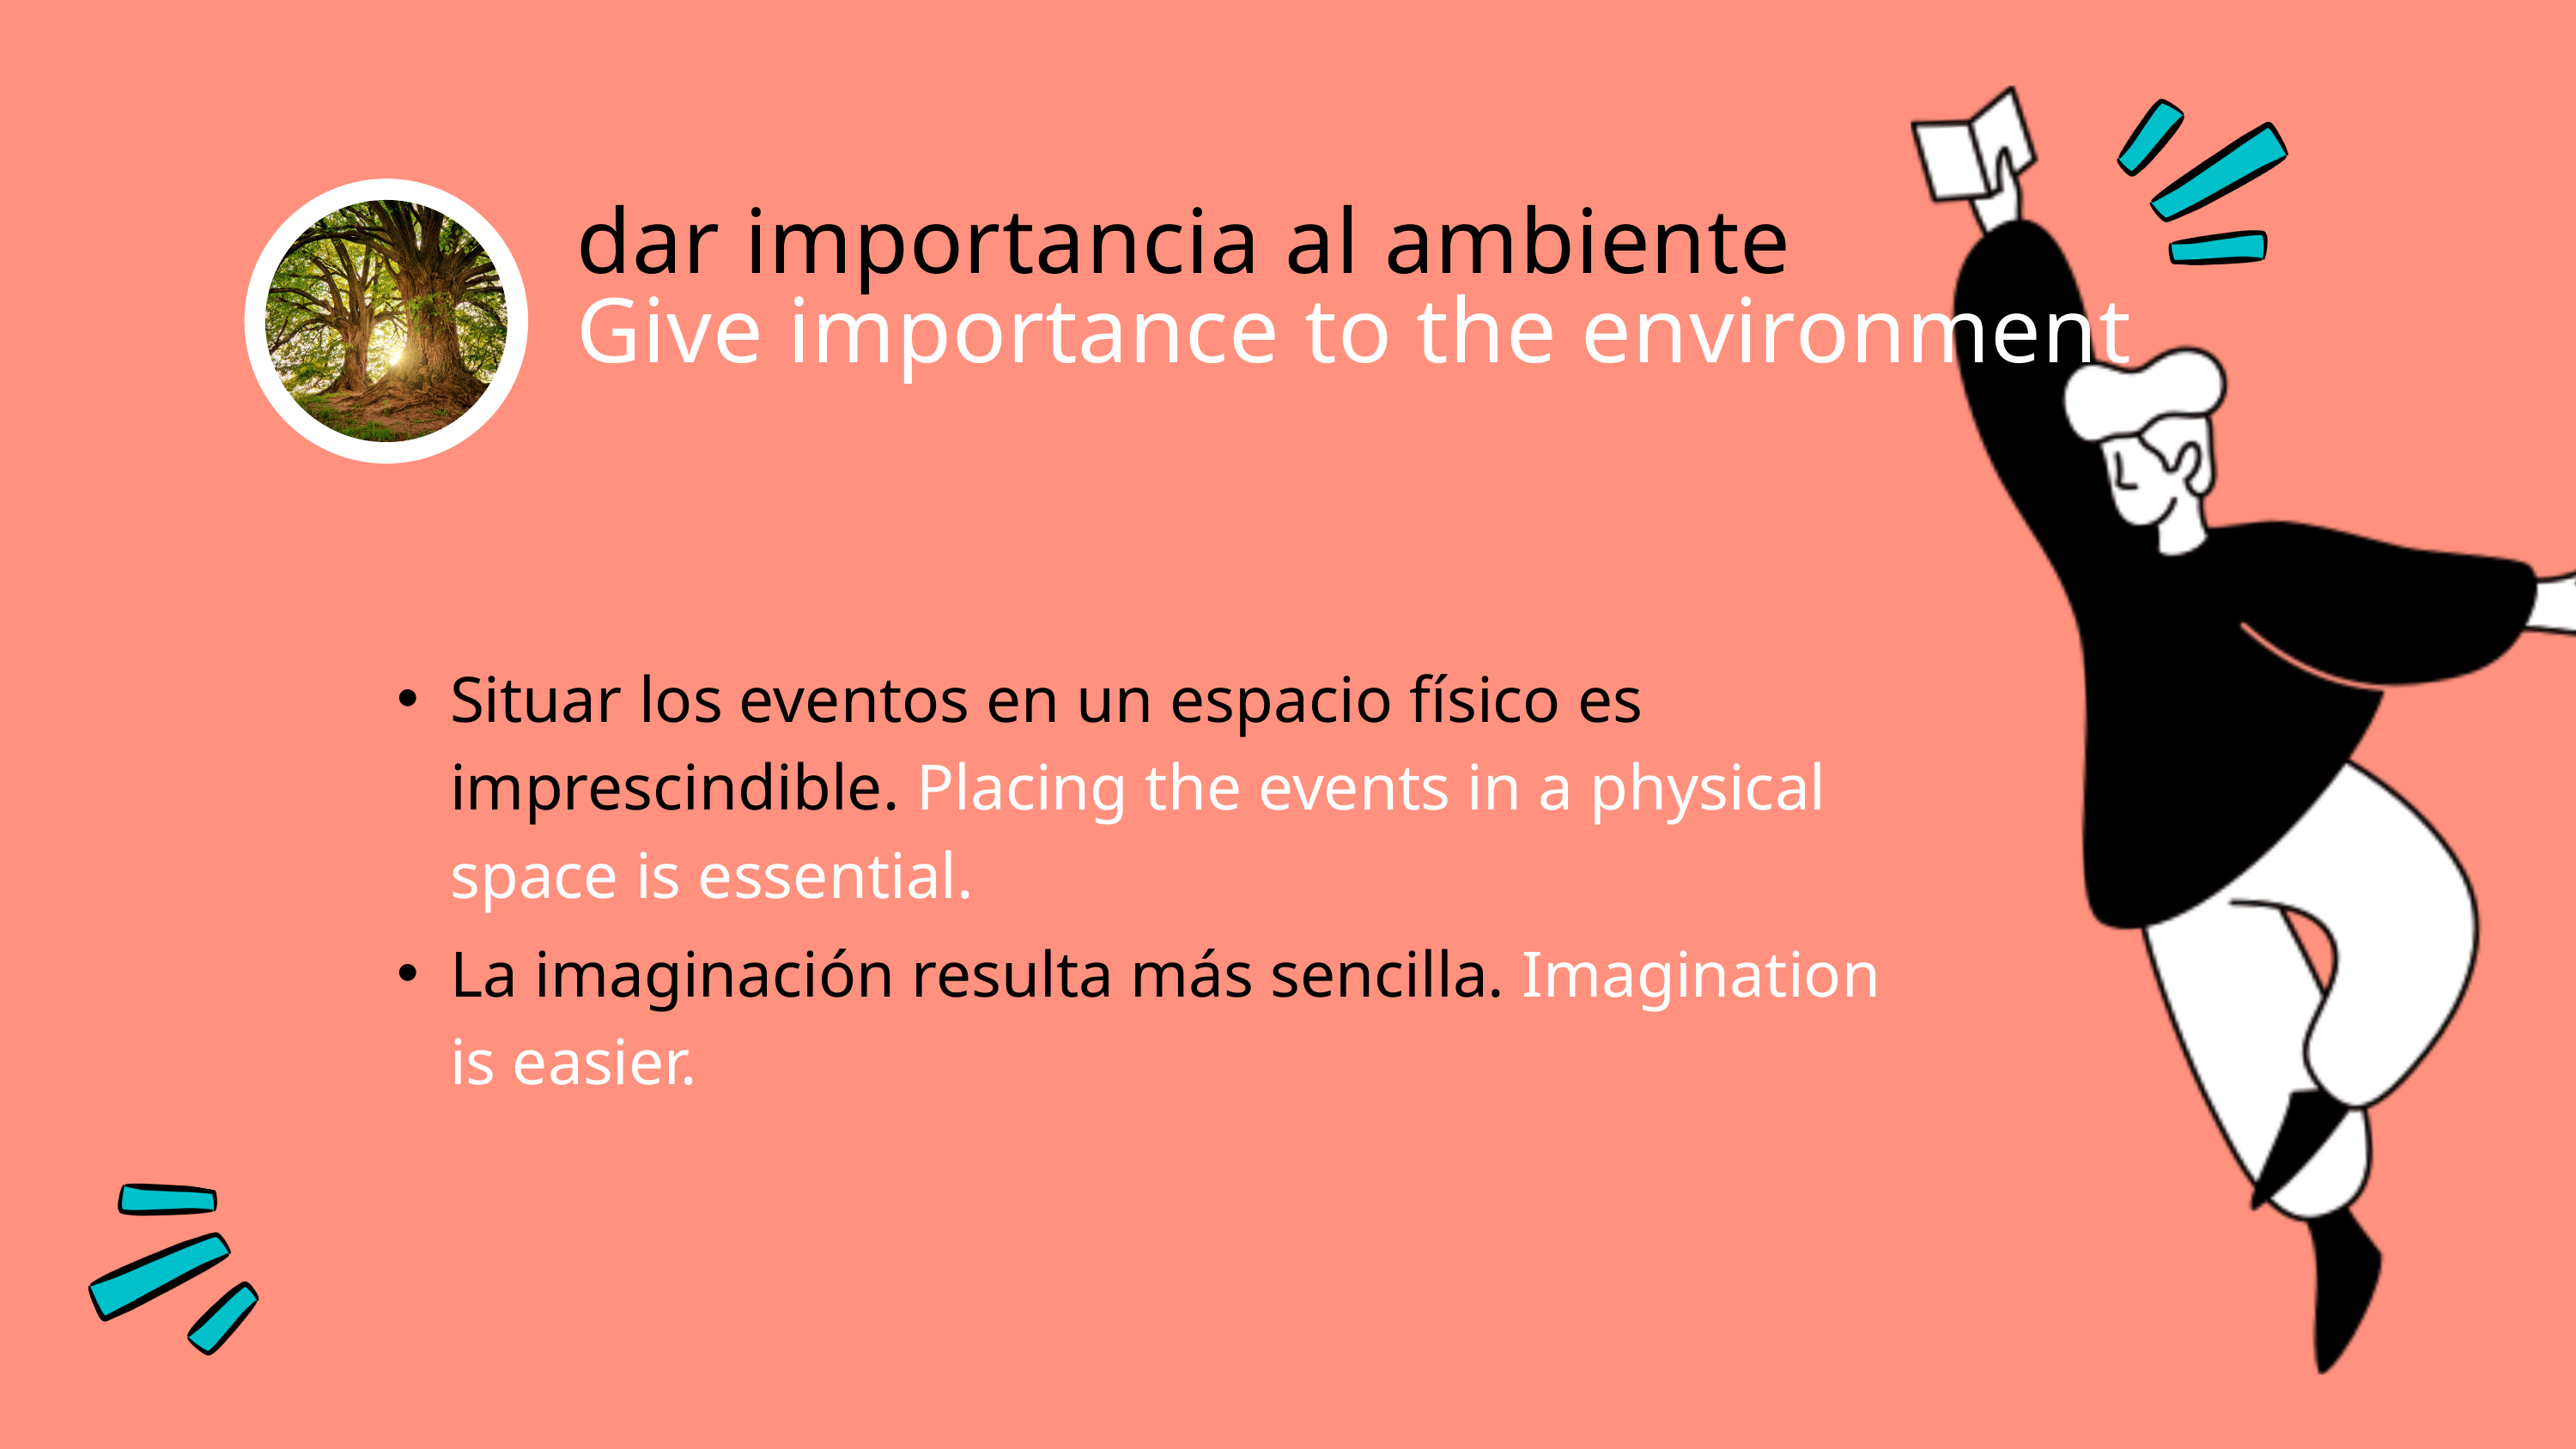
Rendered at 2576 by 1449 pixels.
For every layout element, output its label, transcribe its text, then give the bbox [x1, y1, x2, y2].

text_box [264, 199, 508, 443]
picture [81, 1173, 275, 1361]
text_box La imaginación resulta más sencilla. Imagination is easier. [343, 921, 1909, 1097]
text_box dar importancia al ambiente Give importance to the environment [576, 202, 1933, 381]
text_box Situar los eventos en un espacio físico es imprescindible. Placing the events in a physical space is essential. [343, 647, 1909, 911]
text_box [243, 178, 530, 464]
picture [1911, 60, 2576, 1390]
